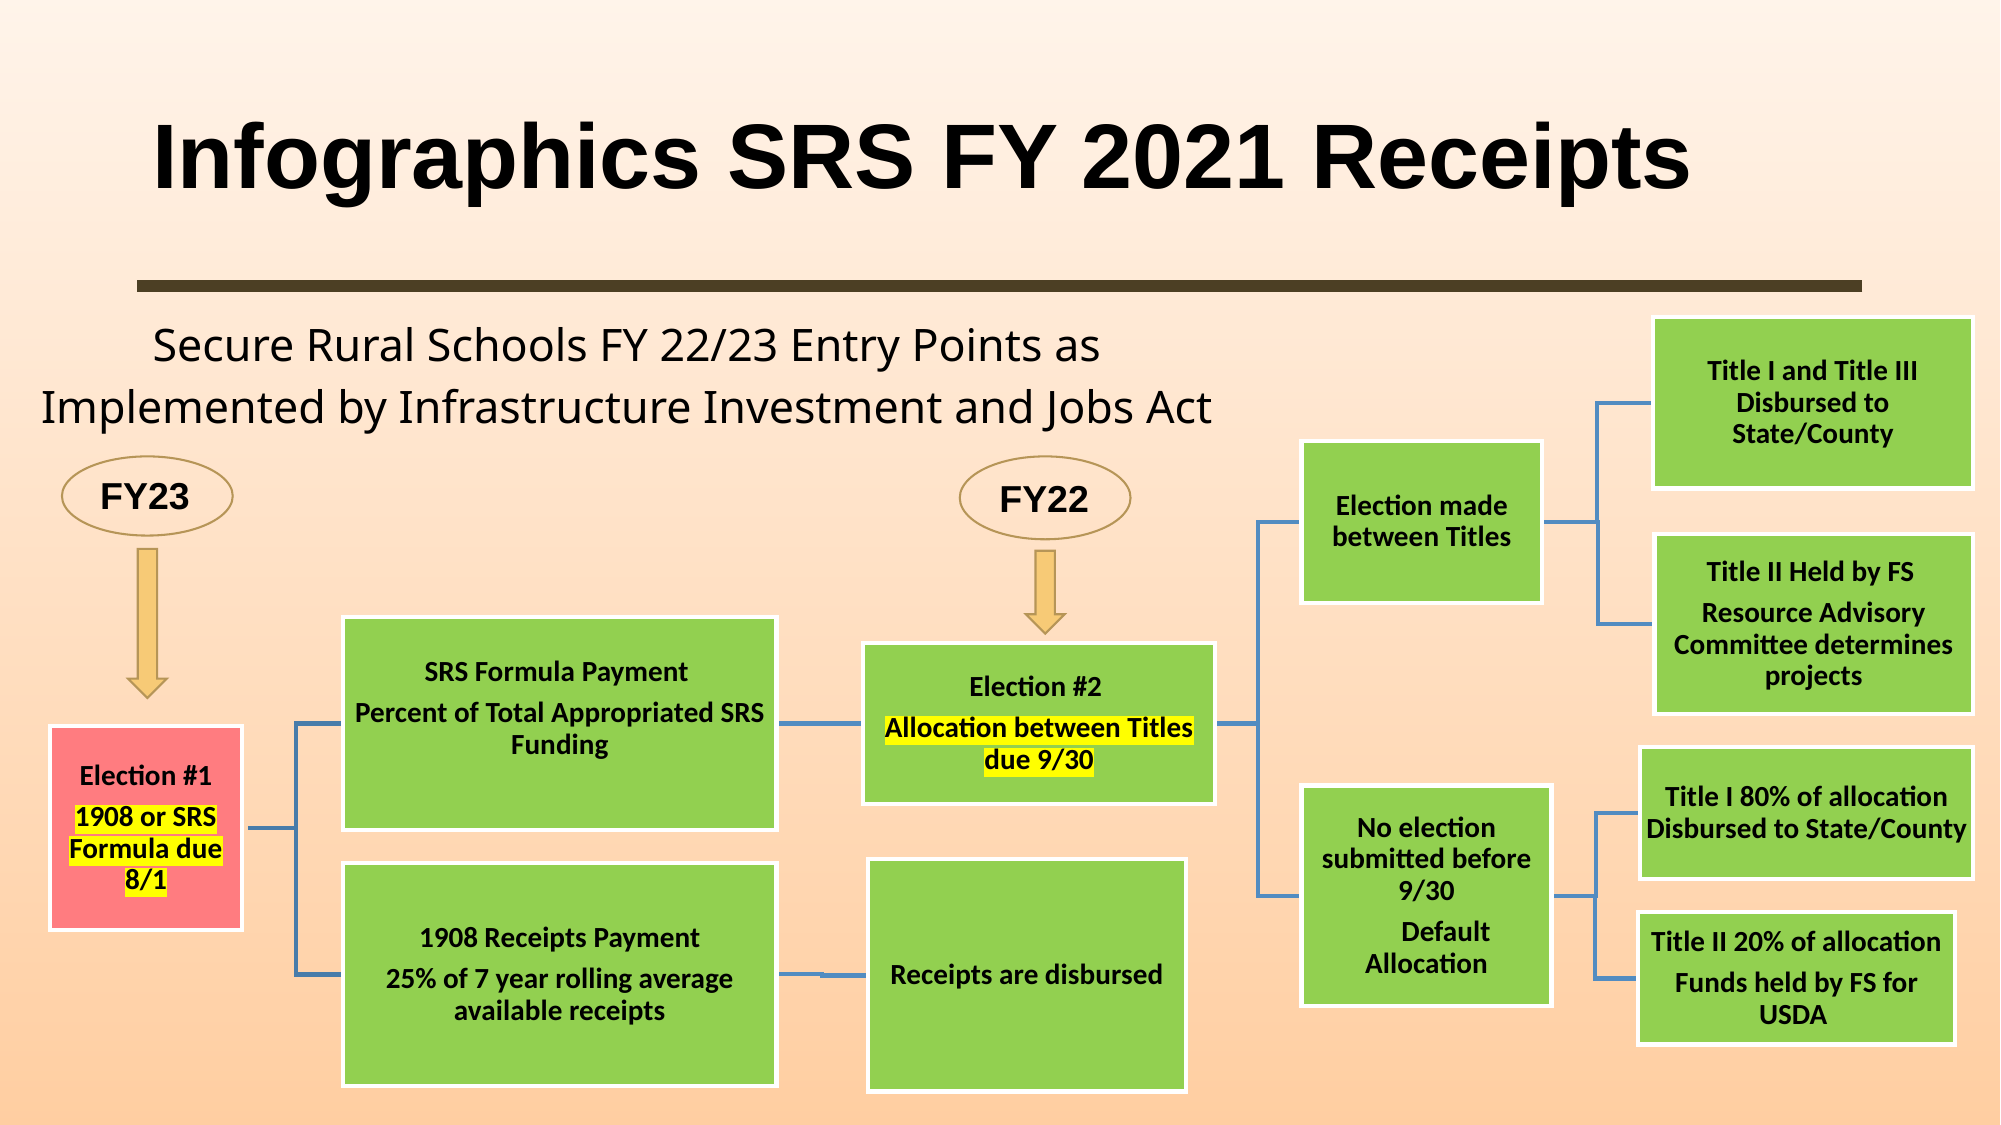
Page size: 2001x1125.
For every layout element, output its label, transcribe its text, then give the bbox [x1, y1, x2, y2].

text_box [61, 456, 233, 699]
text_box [959, 456, 1131, 634]
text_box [49, 317, 1974, 1103]
list Secure Rural Schools FY 22/23 Entry Points as Implemented by Infrastructure Investment and Jobs Act [12, 302, 1242, 480]
title Infographics SRS FY 2021 Receipts [137, 102, 1863, 262]
